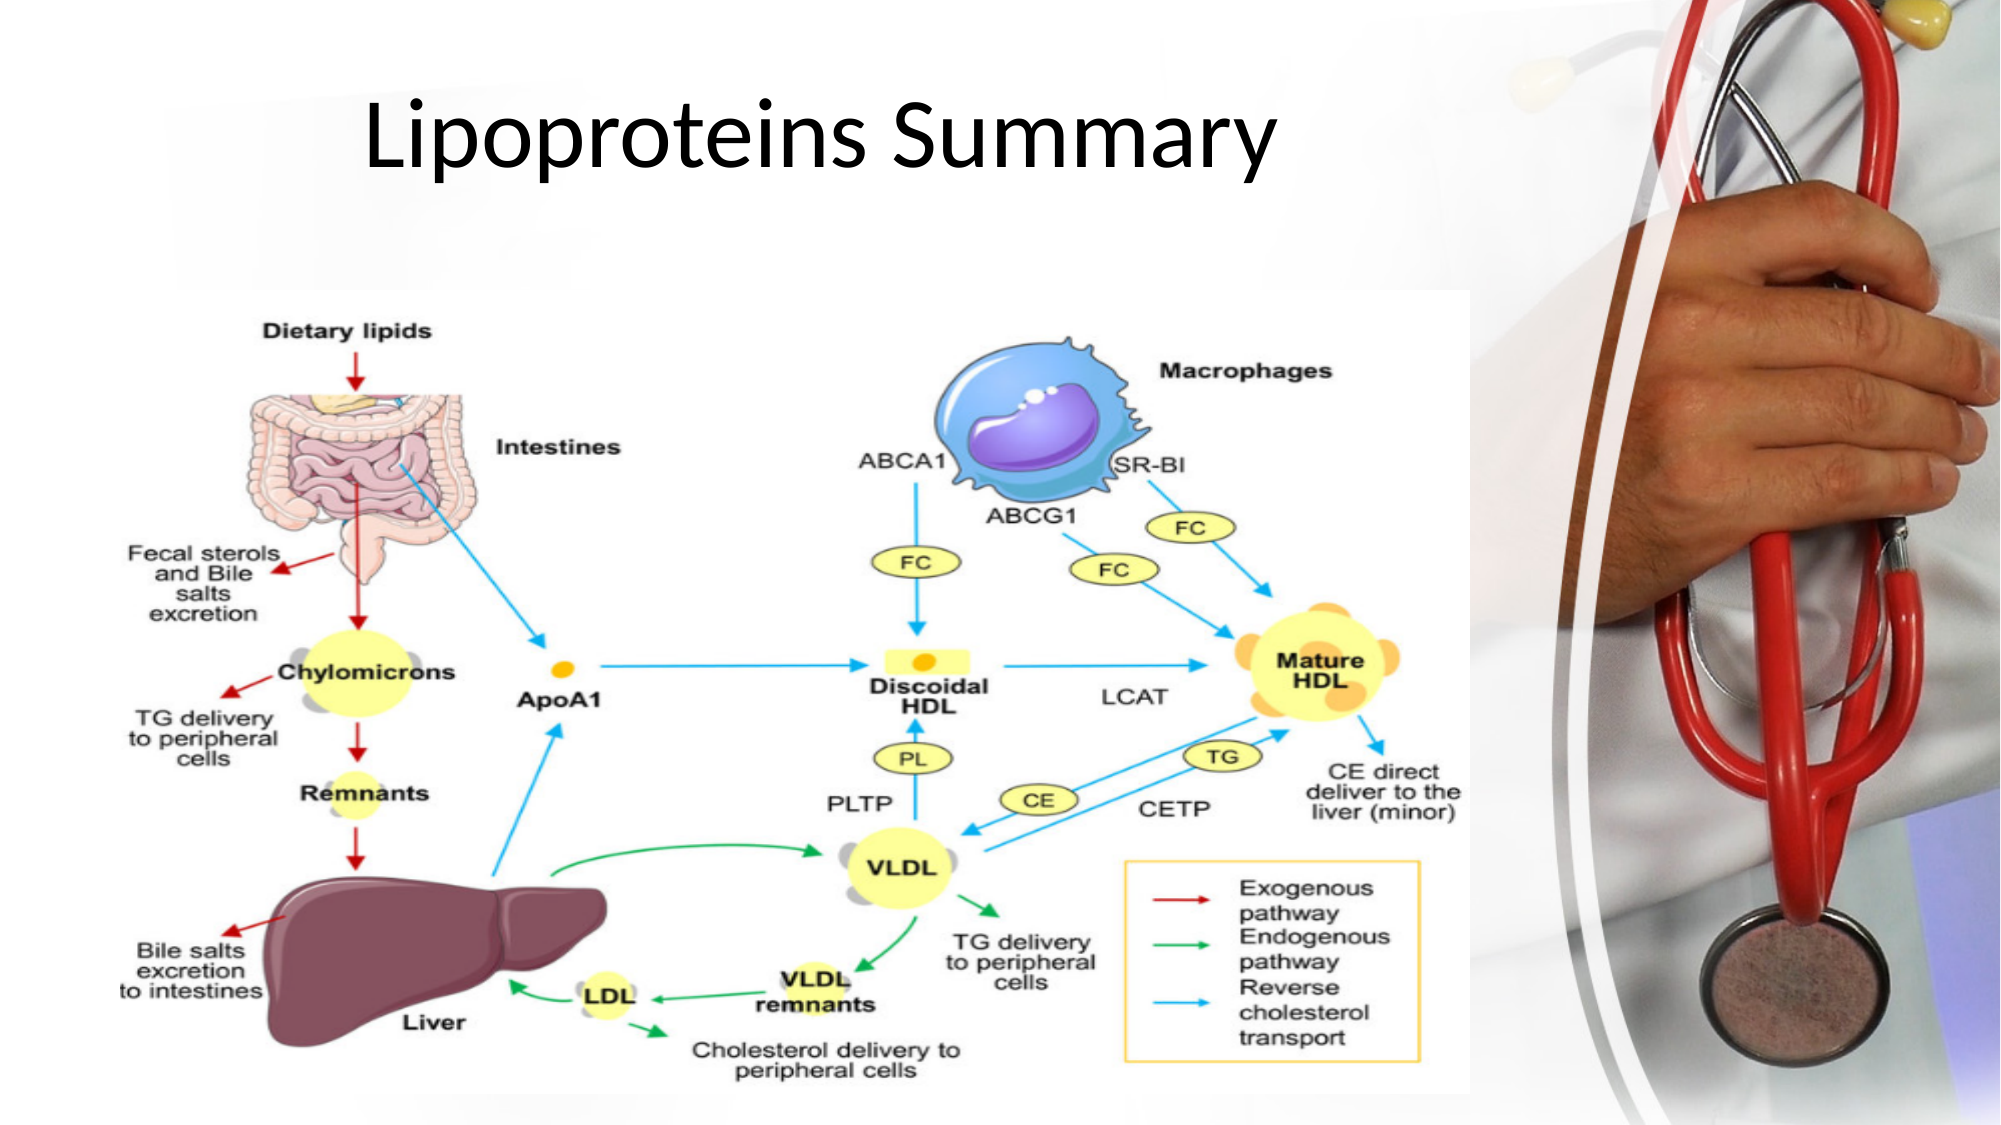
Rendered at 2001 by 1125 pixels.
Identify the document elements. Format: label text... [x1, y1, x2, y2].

picture [0, 0, 2001, 1125]
title Lipoproteins Summary [101, 44, 1542, 212]
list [120, 289, 1470, 1095]
